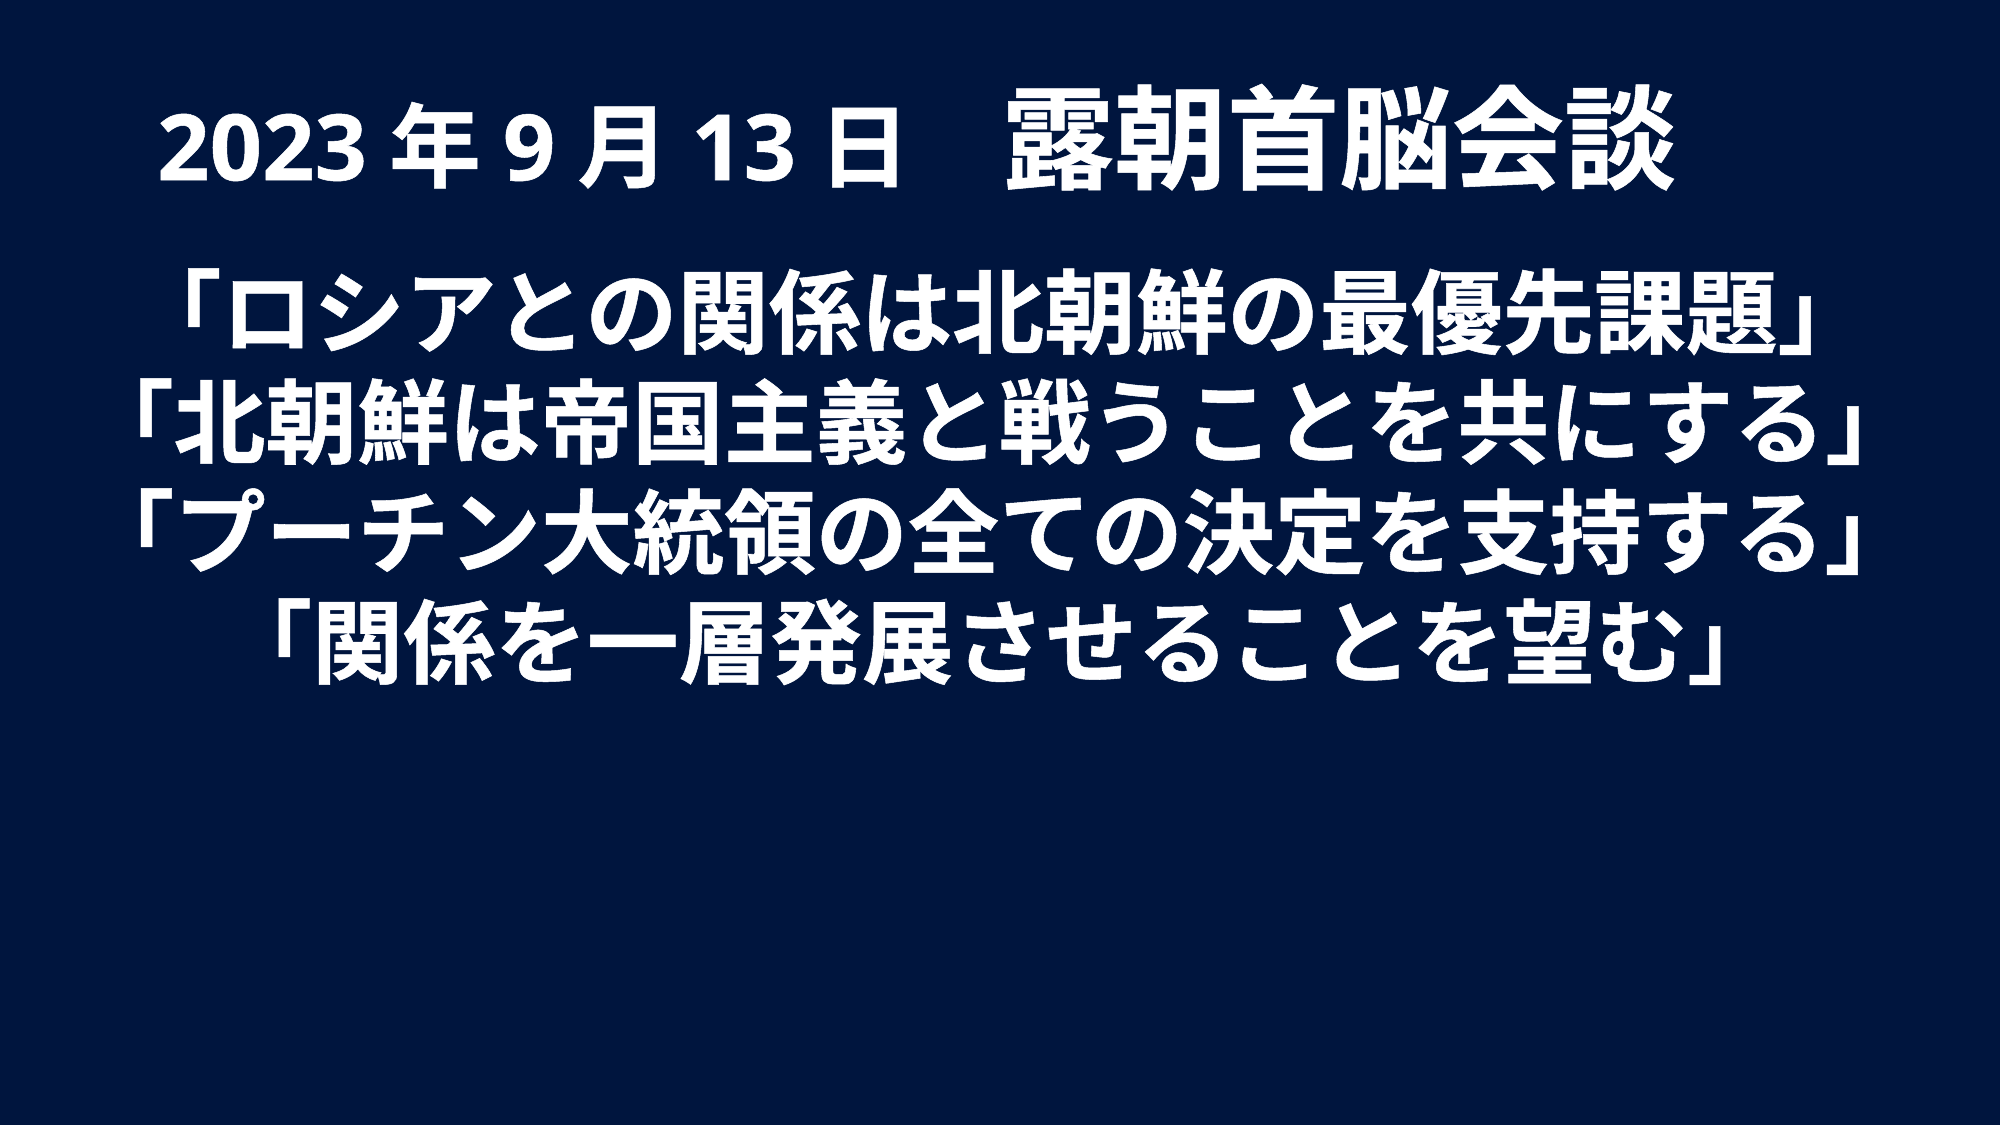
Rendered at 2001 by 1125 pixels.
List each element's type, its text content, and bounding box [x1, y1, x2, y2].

text_box 2023年9月13日 露朝首脳会談 「ロシアとの関係は北朝鮮の最優先課題」 「北朝鮮は帝国主義と戦うことを共にする」 「プーチン大統領の全ての決定を支持する」 「関係を一層発展させることを望む」 [0, 70, 2000, 702]
